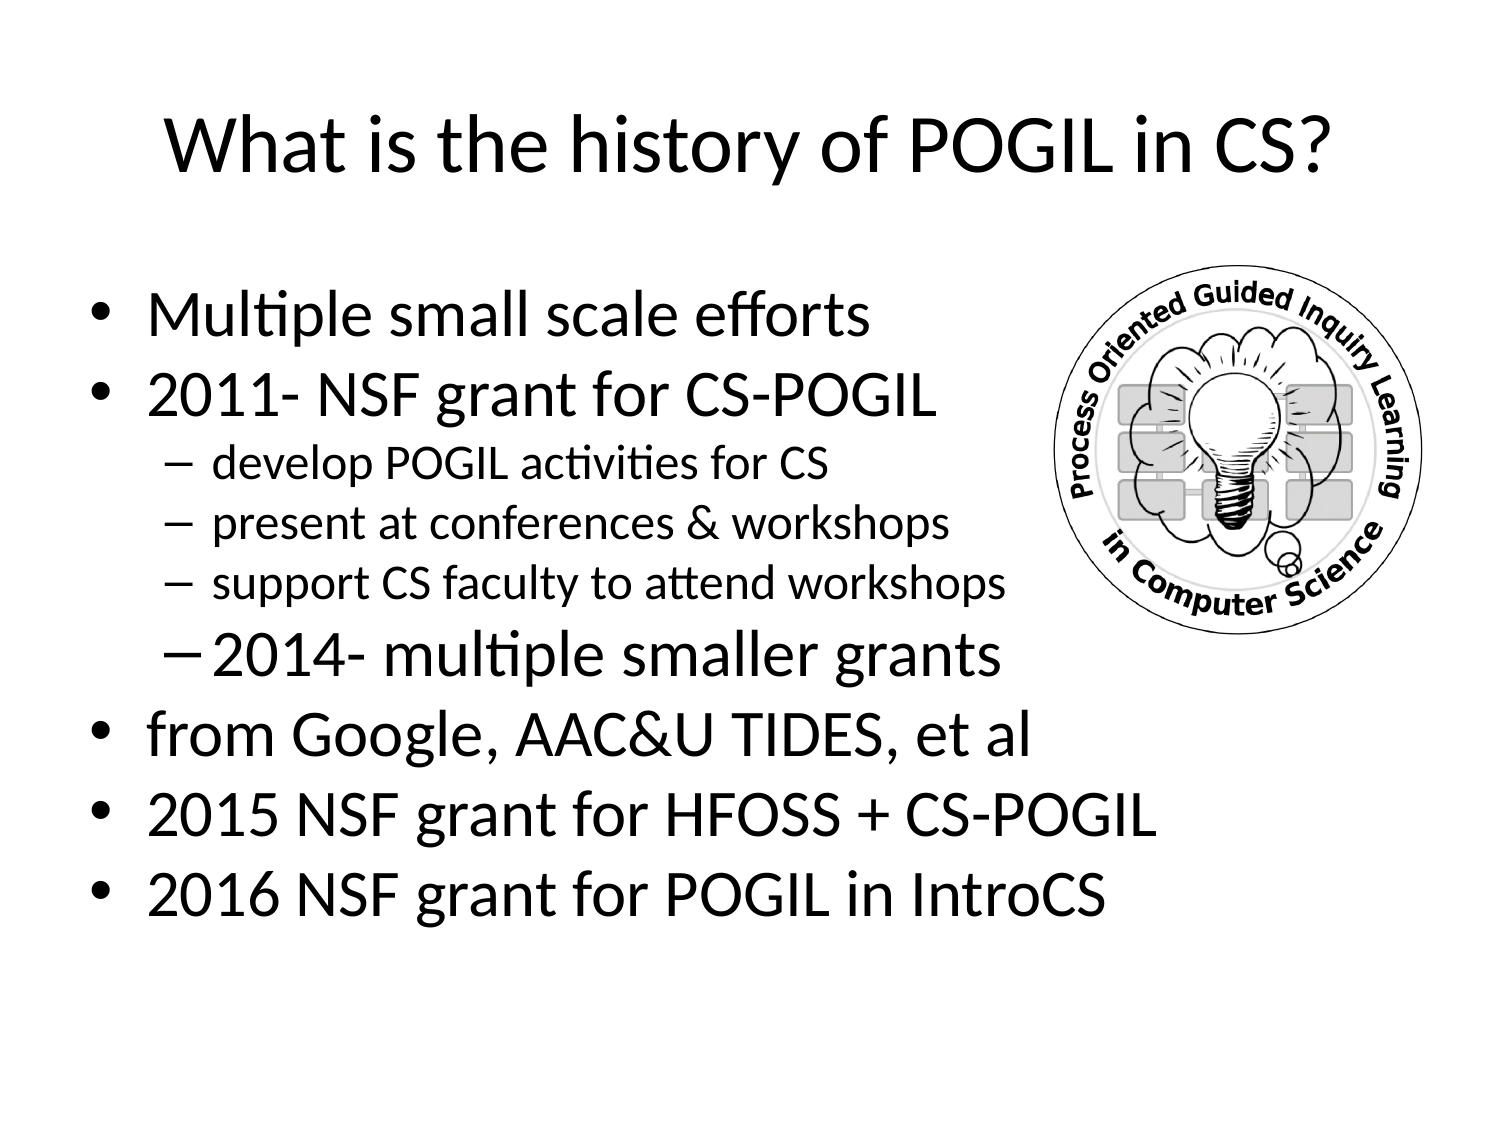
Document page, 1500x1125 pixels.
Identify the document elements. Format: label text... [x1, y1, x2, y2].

text_box What is the history of POGIL in CS? [75, 45, 1425, 233]
picture [1049, 262, 1426, 638]
text_box Multiple small scale efforts 2011- NSF grant for CS-POGIL develop POGIL activities for CS present at conferences & workshops support CS faculty to attend workshops 2014- multiple smaller grants from Google, AAC&U TIDES, et al 2015 NSF grant for HFOSS + CS-POGIL 2016 NSF grant for POGIL in IntroCS [75, 262, 1425, 1005]
